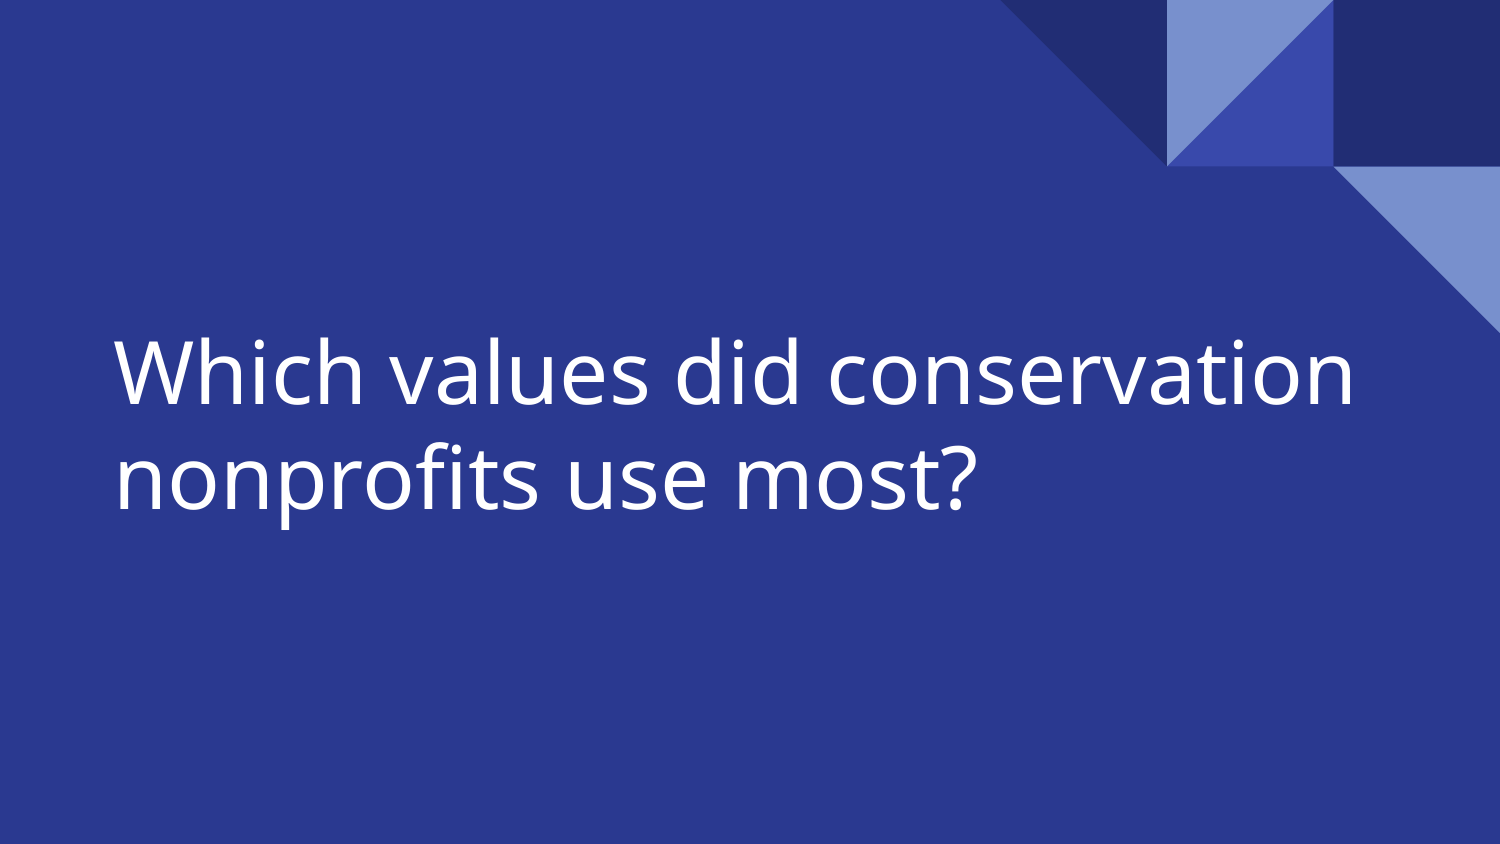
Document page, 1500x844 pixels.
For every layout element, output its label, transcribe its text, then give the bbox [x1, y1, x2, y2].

title Which values did conservation nonprofits use most? [98, 353, 1447, 491]
